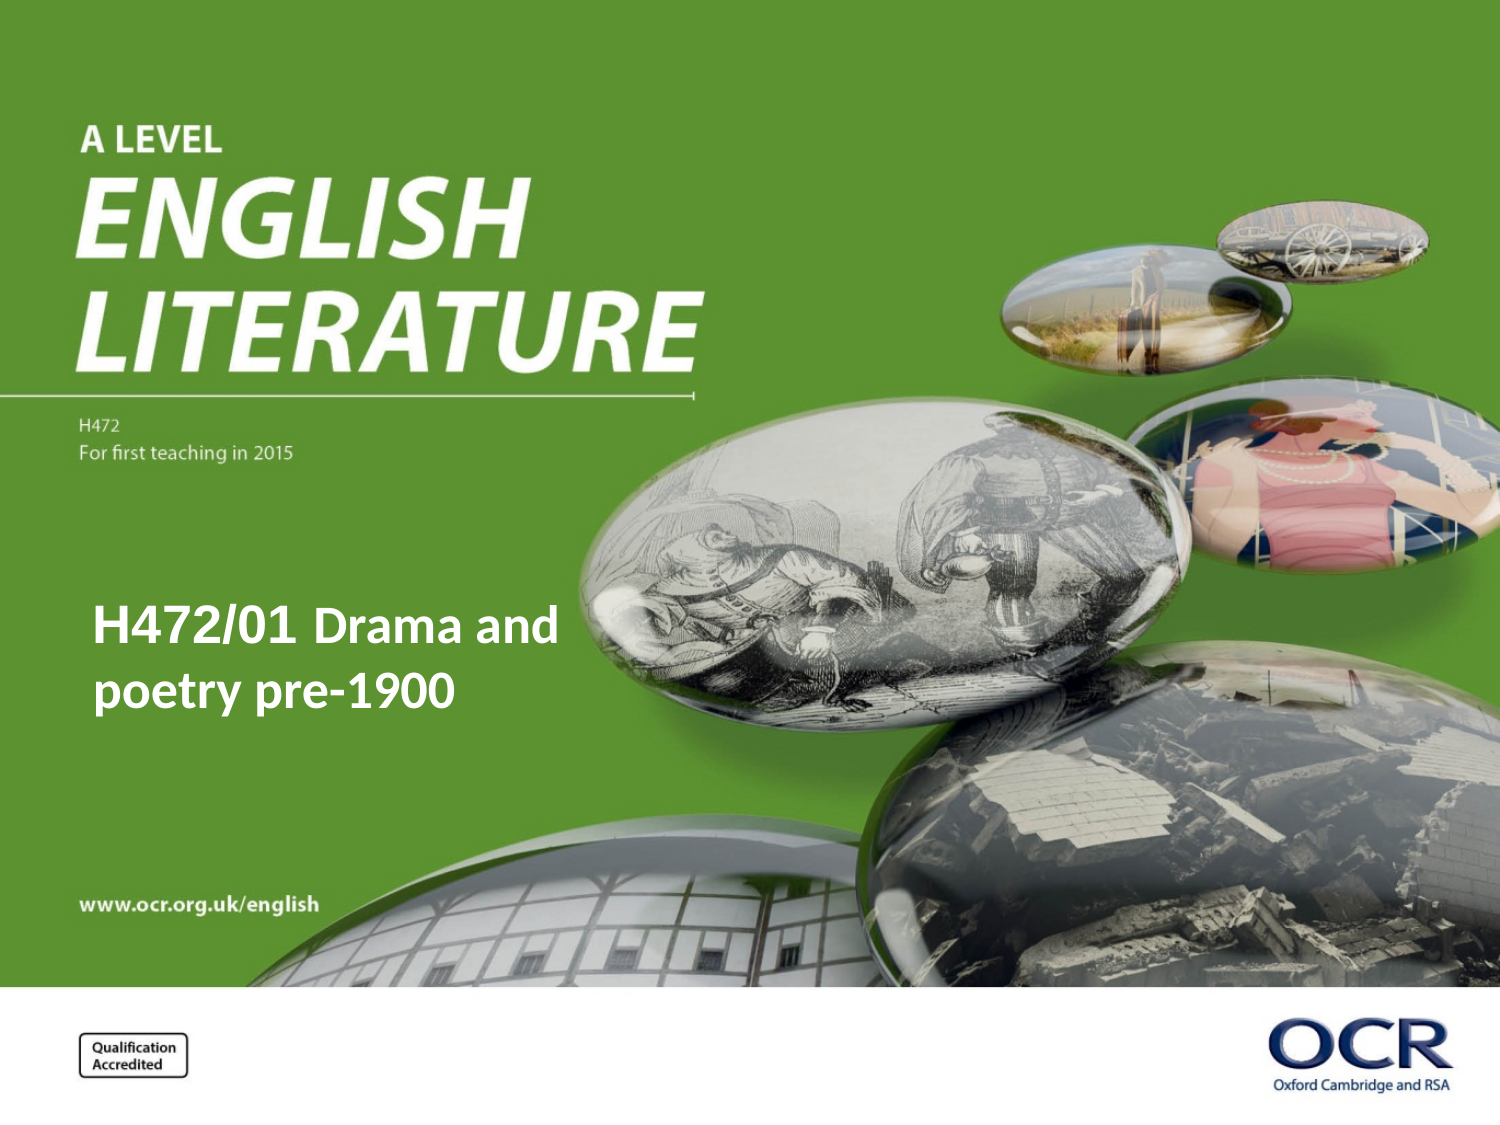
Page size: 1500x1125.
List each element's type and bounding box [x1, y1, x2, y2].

list [0, 0, 1500, 1124]
